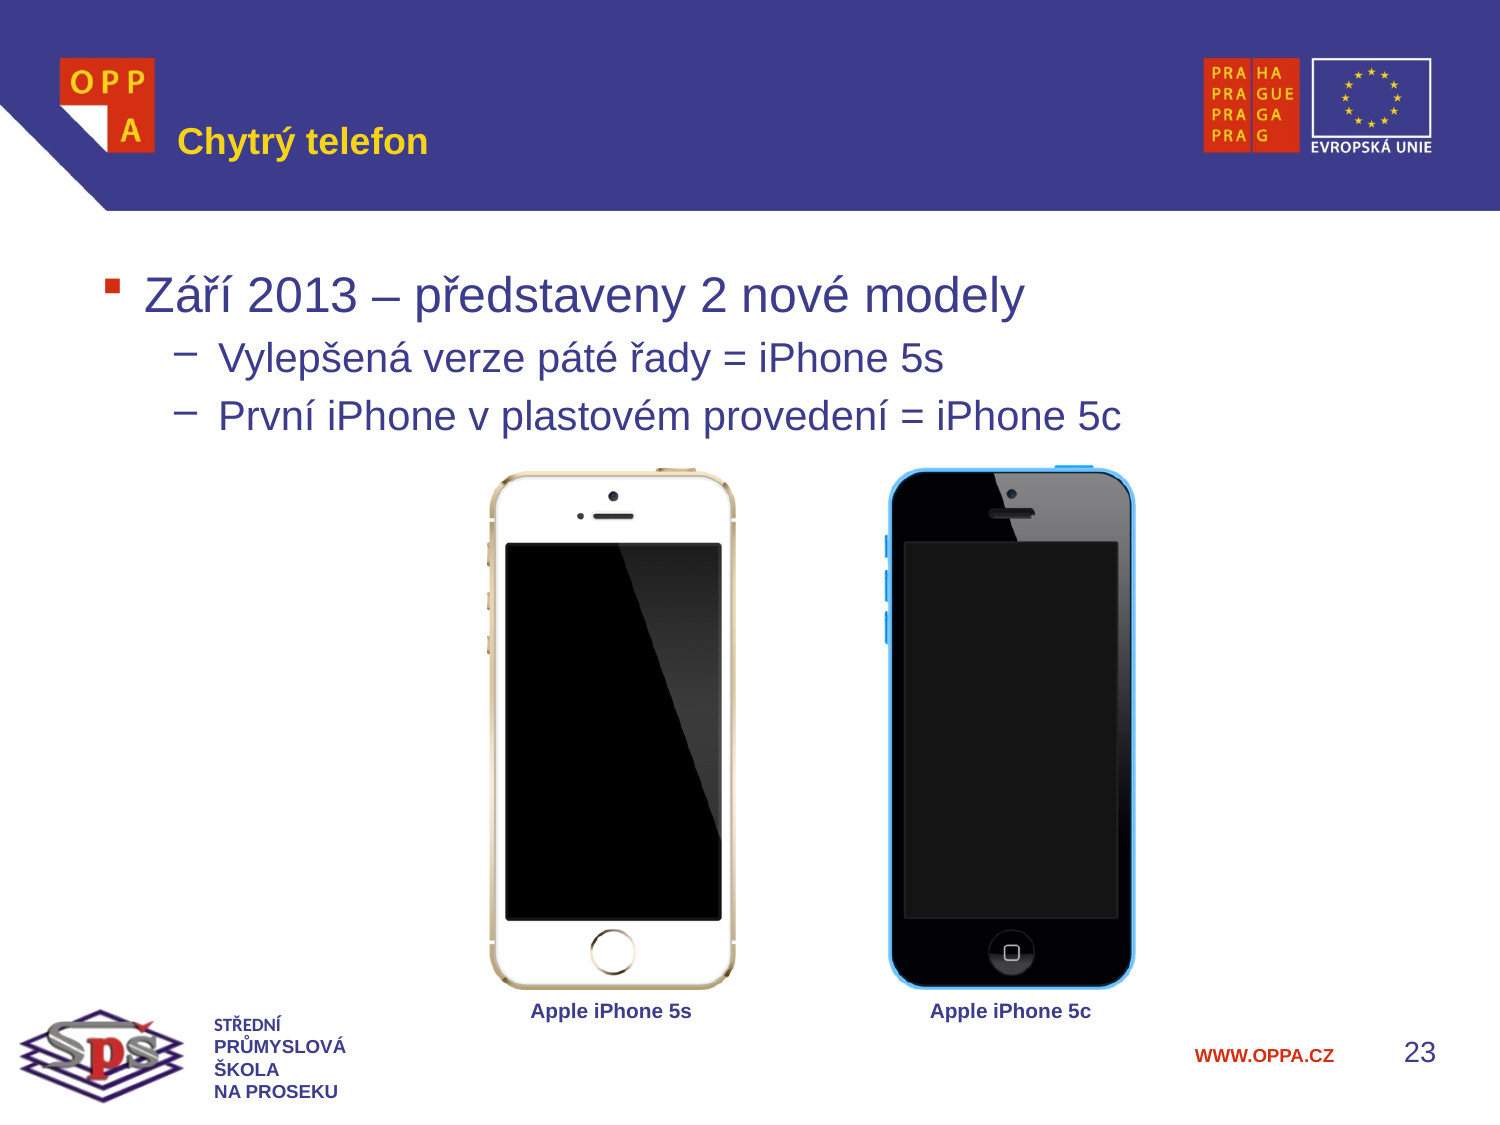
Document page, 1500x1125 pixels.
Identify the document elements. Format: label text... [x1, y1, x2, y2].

picture [884, 464, 1137, 991]
text_box Apple iPhone 5s [515, 997, 707, 1030]
slide_number 23 [1339, 1015, 1437, 1069]
picture [19, 1001, 186, 1107]
picture [0, 0, 1500, 211]
text_box Apple iPhone 5c [915, 997, 1107, 1030]
list Září 2013 – představeny 2 nové modely Vylepšená verze páté řady = iPhone 5s První iPhone v plastovém provedení = iPhone 5c [101, 262, 1437, 1005]
text_box STŘEDNÍ PRŮMYSLOVÁ ŠKOLA NA PROSEKU [199, 1004, 509, 1110]
picture [487, 468, 736, 990]
title Chytrý telefon [177, 38, 1137, 162]
